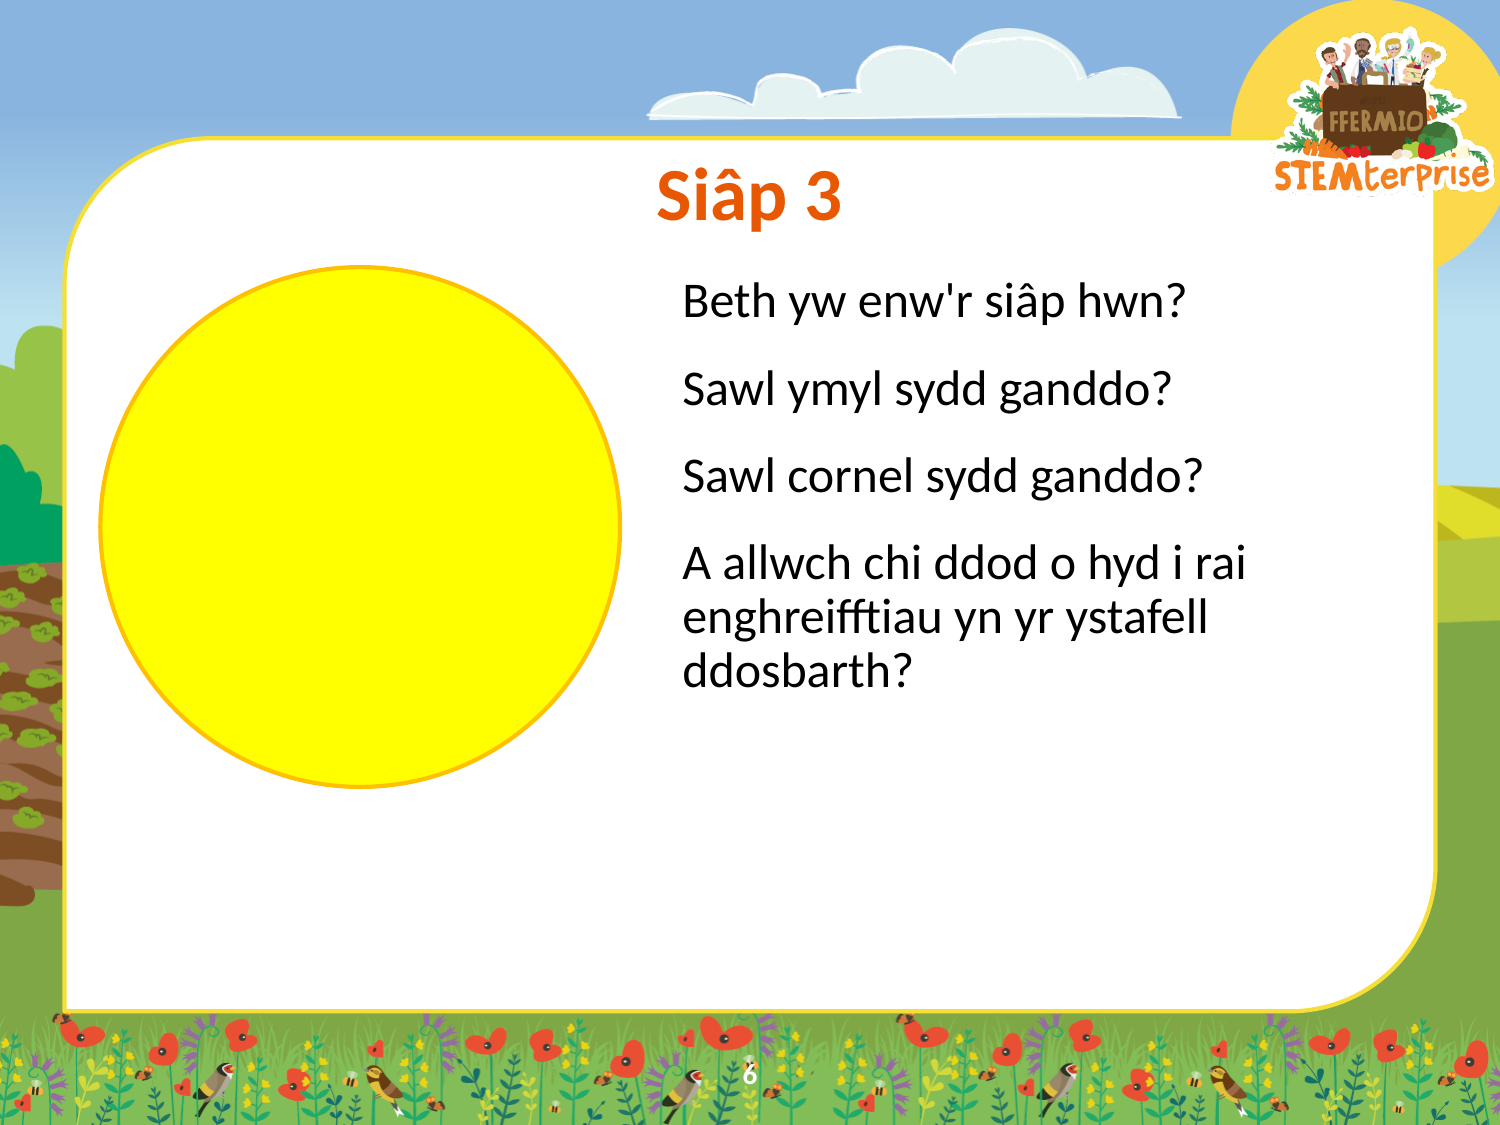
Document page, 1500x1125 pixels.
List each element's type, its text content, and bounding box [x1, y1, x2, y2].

picture [0, 0, 1500, 1125]
text_box [98, 265, 623, 790]
list Beth yw enw'r siâp hwn? Sawl ymyl sydd ganddo? Sawl cornel sydd ganddo? A allwch chi ddod o hyd i rai enghreifftiau yn yr ystafell ddosbarth? [667, 267, 1400, 965]
slide_number 6 [575, 1042, 925, 1103]
title Siâp 3 [218, 137, 1282, 256]
